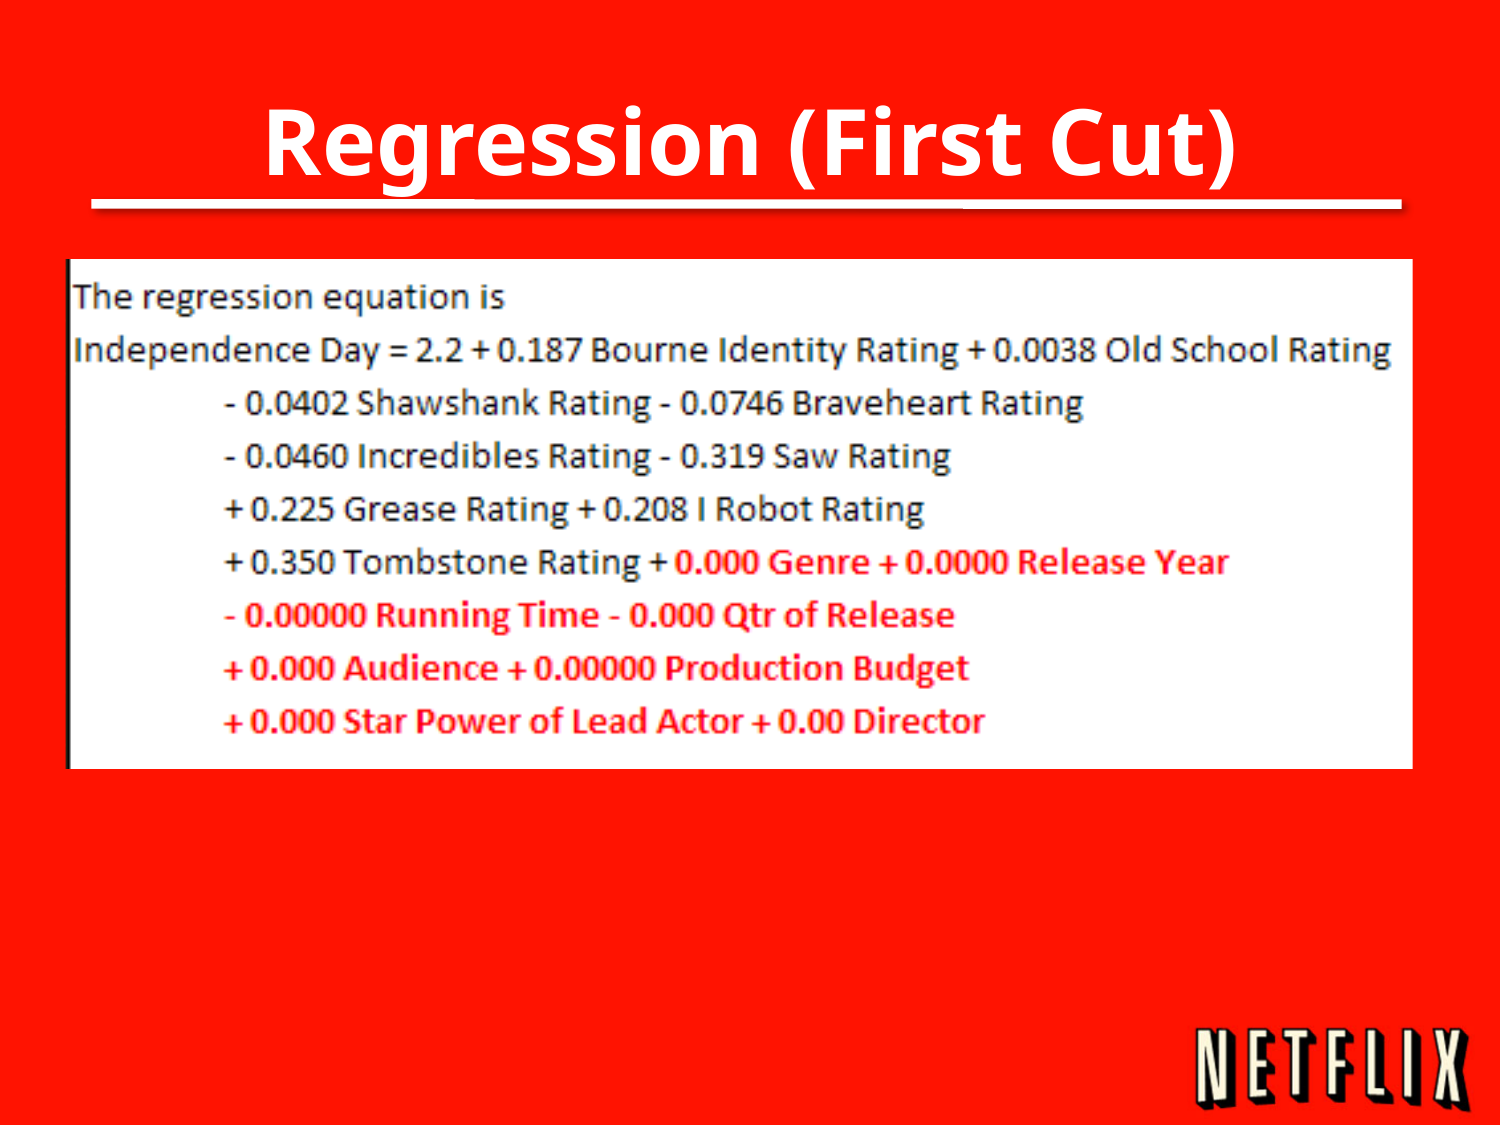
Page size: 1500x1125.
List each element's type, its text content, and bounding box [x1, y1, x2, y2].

picture [1162, 1012, 1500, 1125]
picture [65, 258, 1413, 769]
list [75, 262, 1425, 1005]
title Regression (First Cut) [75, 45, 1425, 233]
